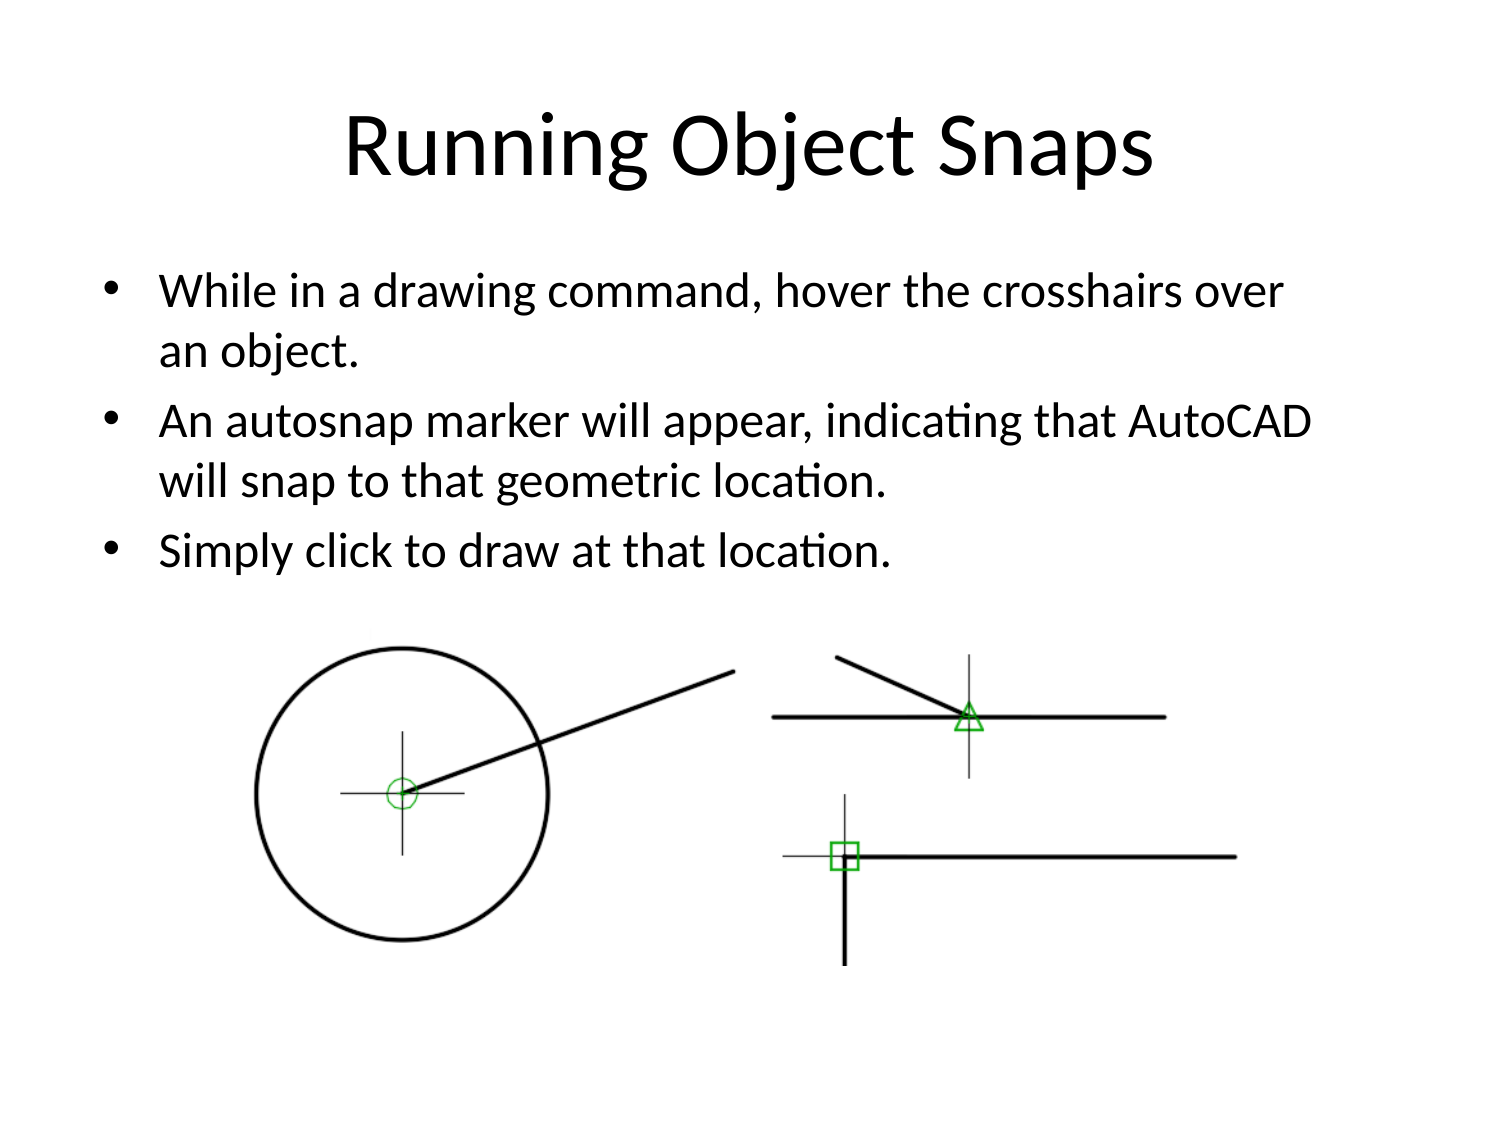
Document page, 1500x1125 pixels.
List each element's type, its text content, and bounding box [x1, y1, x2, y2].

title Running Object Snaps [75, 45, 1425, 233]
list While in a drawing command, hover the crosshairs over an object. An autosnap marker will appear, indicating that AutoCAD will snap to that geometric location. Simply click to draw at that location. [87, 249, 1350, 950]
picture [243, 616, 1257, 967]
